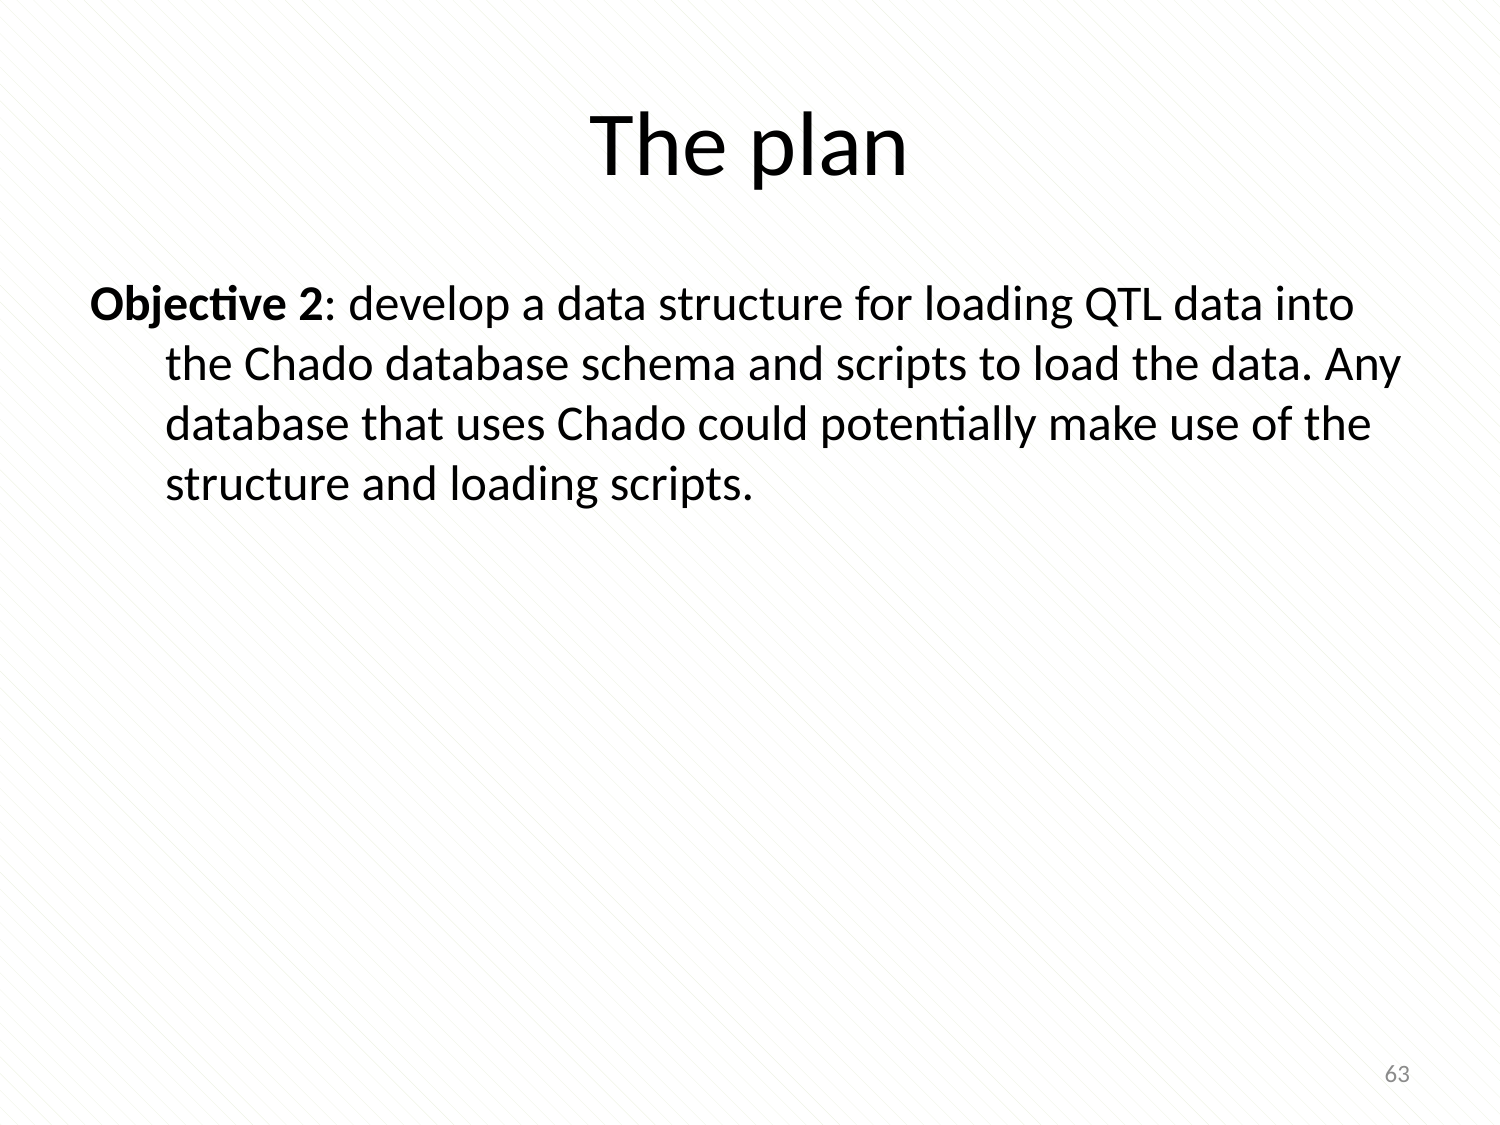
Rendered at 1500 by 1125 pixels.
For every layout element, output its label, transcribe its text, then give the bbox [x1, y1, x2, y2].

list Objective 2: develop a data structure for loading QTL data into the Chado database schema and scripts to load the data. Any database that uses Chado could potentially make use of the structure and loading scripts. [75, 262, 1425, 1005]
slide_number 63 [1074, 1042, 1425, 1103]
title The plan [75, 45, 1425, 233]
